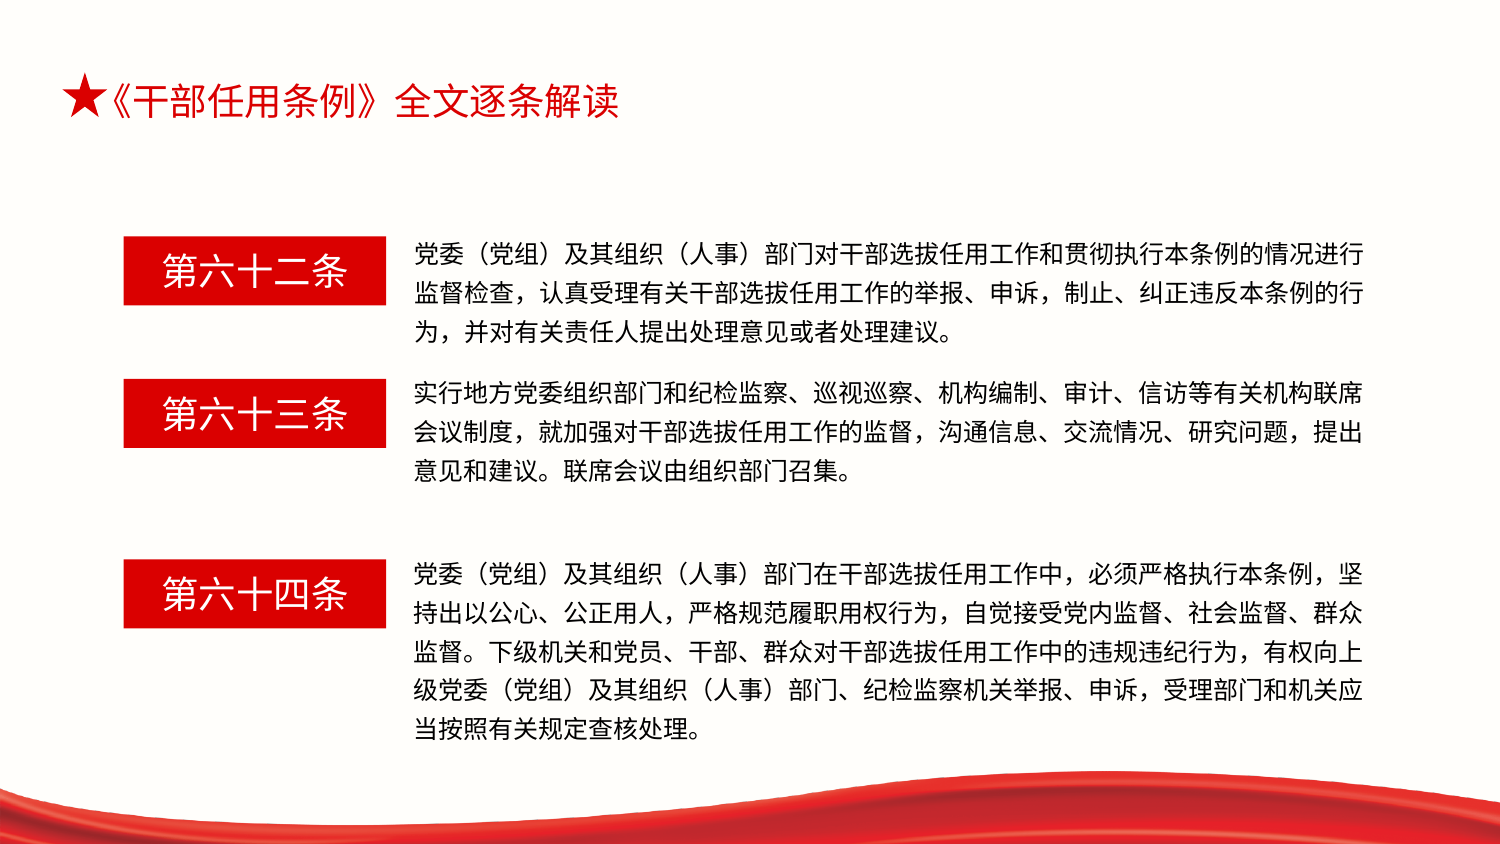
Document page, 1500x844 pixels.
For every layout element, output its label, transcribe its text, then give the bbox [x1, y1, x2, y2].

text_box 实行地方党委组织部门和纪检监察、巡视巡察、机构编制、审计、信访等有关机构联席会议制度，就加强对干部选拔任用工作的监督，沟通信息、交流情况、研究问题，提出意见和建议。联席会议由组织部门召集。 [398, 361, 1385, 493]
picture [0, 771, 1500, 844]
text_box 第六十四条 [123, 559, 387, 629]
text_box 党委（党组）及其组织（人事）部门对干部选拔任用工作和贯彻执行本条例的情况进行监督检查，认真受理有关干部选拔任用工作的举报、申诉，制止、纠正违反本条例的行为，并对有关责任人提出处理意见或者处理建议。 [399, 221, 1386, 354]
text_box 党委（党组）及其组织（人事）部门在干部选拔任用工作中，必须严格执行本条例，坚持出以公心、公正用人，严格规范履职用权行为，自觉接受党内监督、社会监督、群众监督。下级机关和党员、干部、群众对干部选拔任用工作中的违规违纪行为，有权向上级党委（党组）及其组织（人事）部门、纪检监察机关举报、申诉，受理部门和机关应当按照有关规定查核处理。 [398, 541, 1385, 752]
text_box 第六十三条 [123, 378, 387, 448]
text_box 第六十二条 [123, 236, 387, 306]
